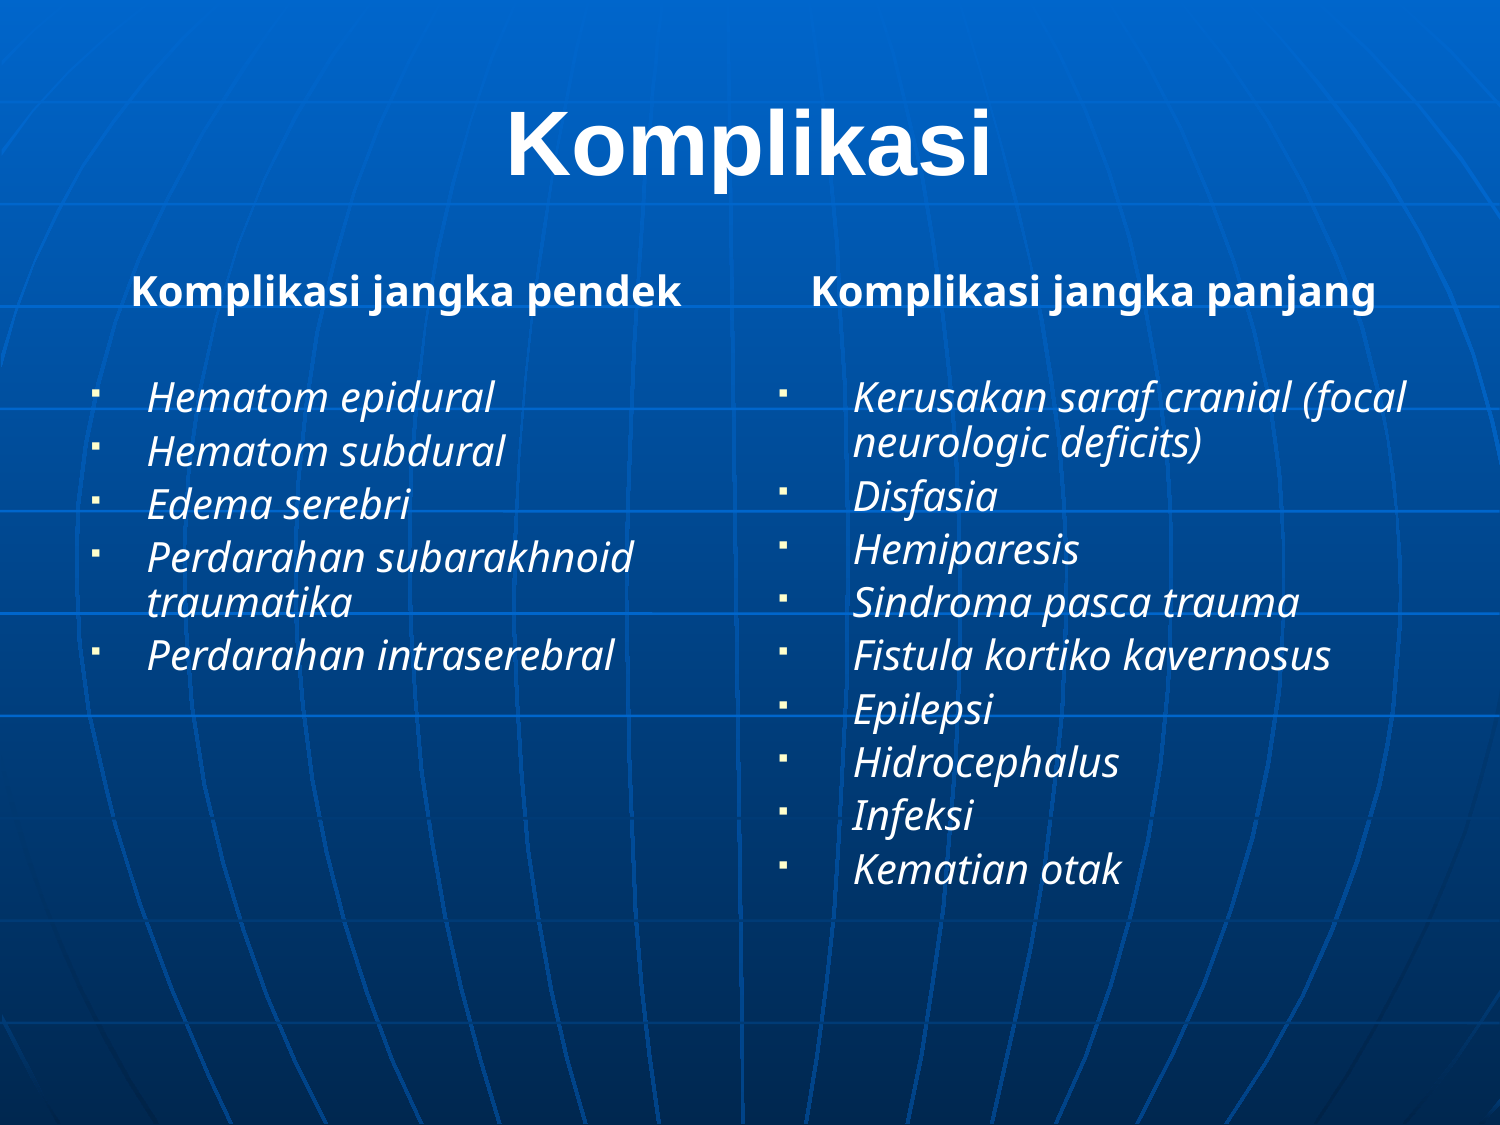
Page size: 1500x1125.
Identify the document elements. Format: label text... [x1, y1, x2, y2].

list Komplikasi jangka pendek Hematom epidural Hematom subdural Edema serebri Perdarahan subarakhnoid traumatika Perdarahan intraserebral [74, 262, 738, 1006]
list Komplikasi jangka panjang Kerusakan saraf cranial (focal neurologic deficits) Disfasia Hemiparesis Sindroma pasca trauma Fistula kortiko kavernosus Epilepsi Hidrocephalus Infeksi Kematian otak [762, 262, 1426, 1006]
title Komplikasi [74, 45, 1426, 233]
